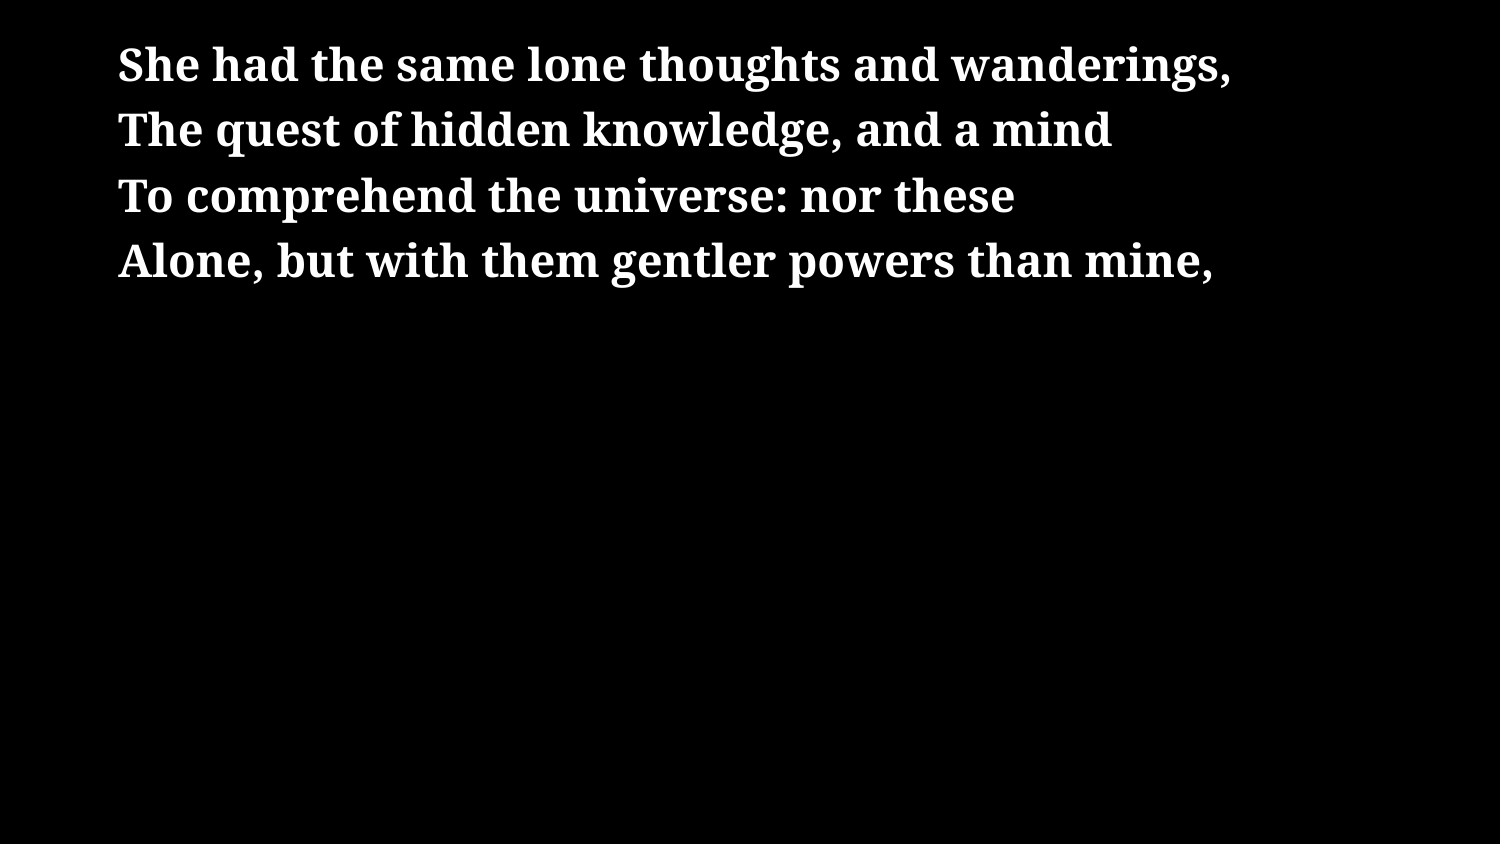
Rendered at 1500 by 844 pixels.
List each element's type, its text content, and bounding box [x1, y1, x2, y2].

title She had the same lone thoughts and wanderings, The quest of hidden knowledge, and a mind To comprehend the universe: nor these Alone, but with them gentler powers than mine, [103, 17, 1397, 299]
